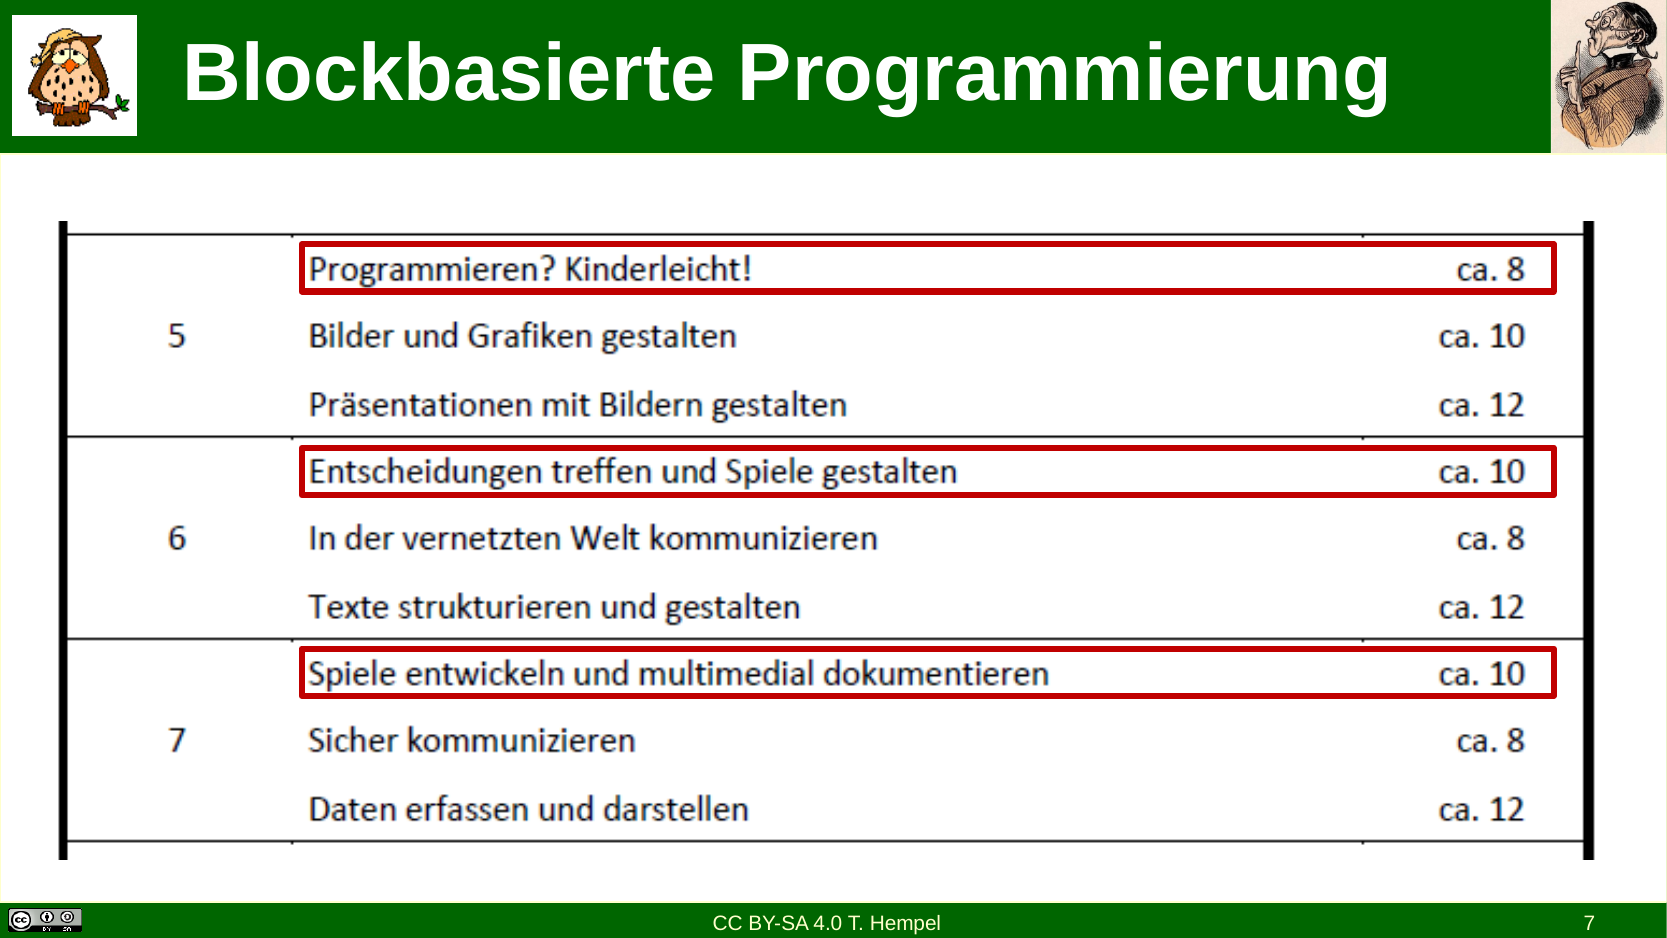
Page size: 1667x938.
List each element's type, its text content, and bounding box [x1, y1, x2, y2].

picture [1550, 0, 1667, 153]
picture [8, 908, 82, 932]
picture [53, 221, 1601, 860]
slide_number 7 [1227, 901, 1616, 927]
footer CC BY-SA 4.0 T. Hempel [465, 901, 1188, 927]
title Blockbasierte Programmierung [167, 17, 1516, 125]
picture [12, 15, 137, 136]
